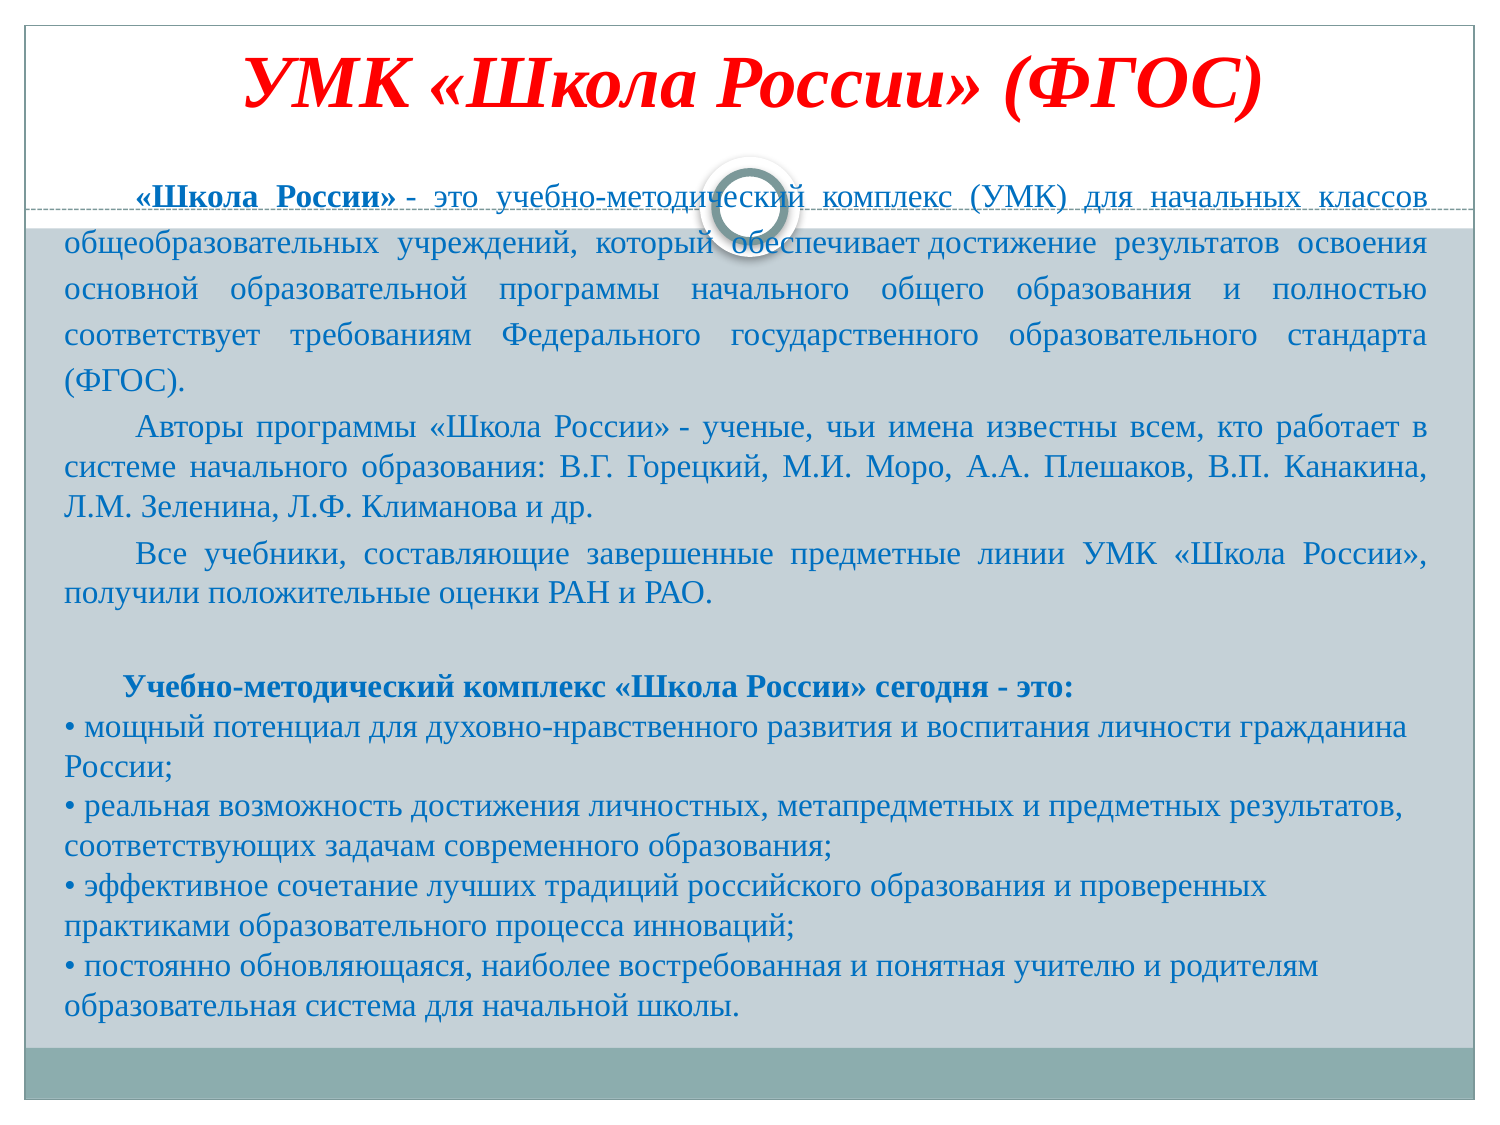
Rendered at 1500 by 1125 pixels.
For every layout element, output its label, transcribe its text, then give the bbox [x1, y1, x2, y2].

title УМК «Школа России» (ФГОС) [53, 0, 1454, 220]
list «Школа России» - это учебно-методический комплекс (УМК) для начальных классов общеобразовательных учреждений, который обеспечивает достижение результатов освоения основной образовательной программы начального общего образования и полностью соответствует требованиям Федерального государственного образовательного стандарта (ФГОС). Авторы программы «Школа России» - ученые, чьи имена известны всем, кто работает в системе начального образования: В.Г. Горецкий, М.И. Моро, А.А. Плешаков, В.П. Канакина, Л.М. Зеленина, Л.Ф. Климанова и др. Все учебники, составляющие завершенные предметные линии УМК «Школа России», получили положительные оценки РАН и РАО. Учебно-методический комплекс «Школа России» сегодня - это: • мощный потенциал для духовно-нравственного развития и воспитания личности гражданина России; • реальная возможность достижения личностных, метапредметных и предметных результатов, соответствующих задачам современного образования; • эффективное сочетание лучших традиций российского образования и проверенных практиками образовательного процесса инноваций; • постоянно обновляющаяся, наиболее востребованная и понятная учителю и родителям образовательная система для начальной школы. [49, 160, 1445, 1047]
